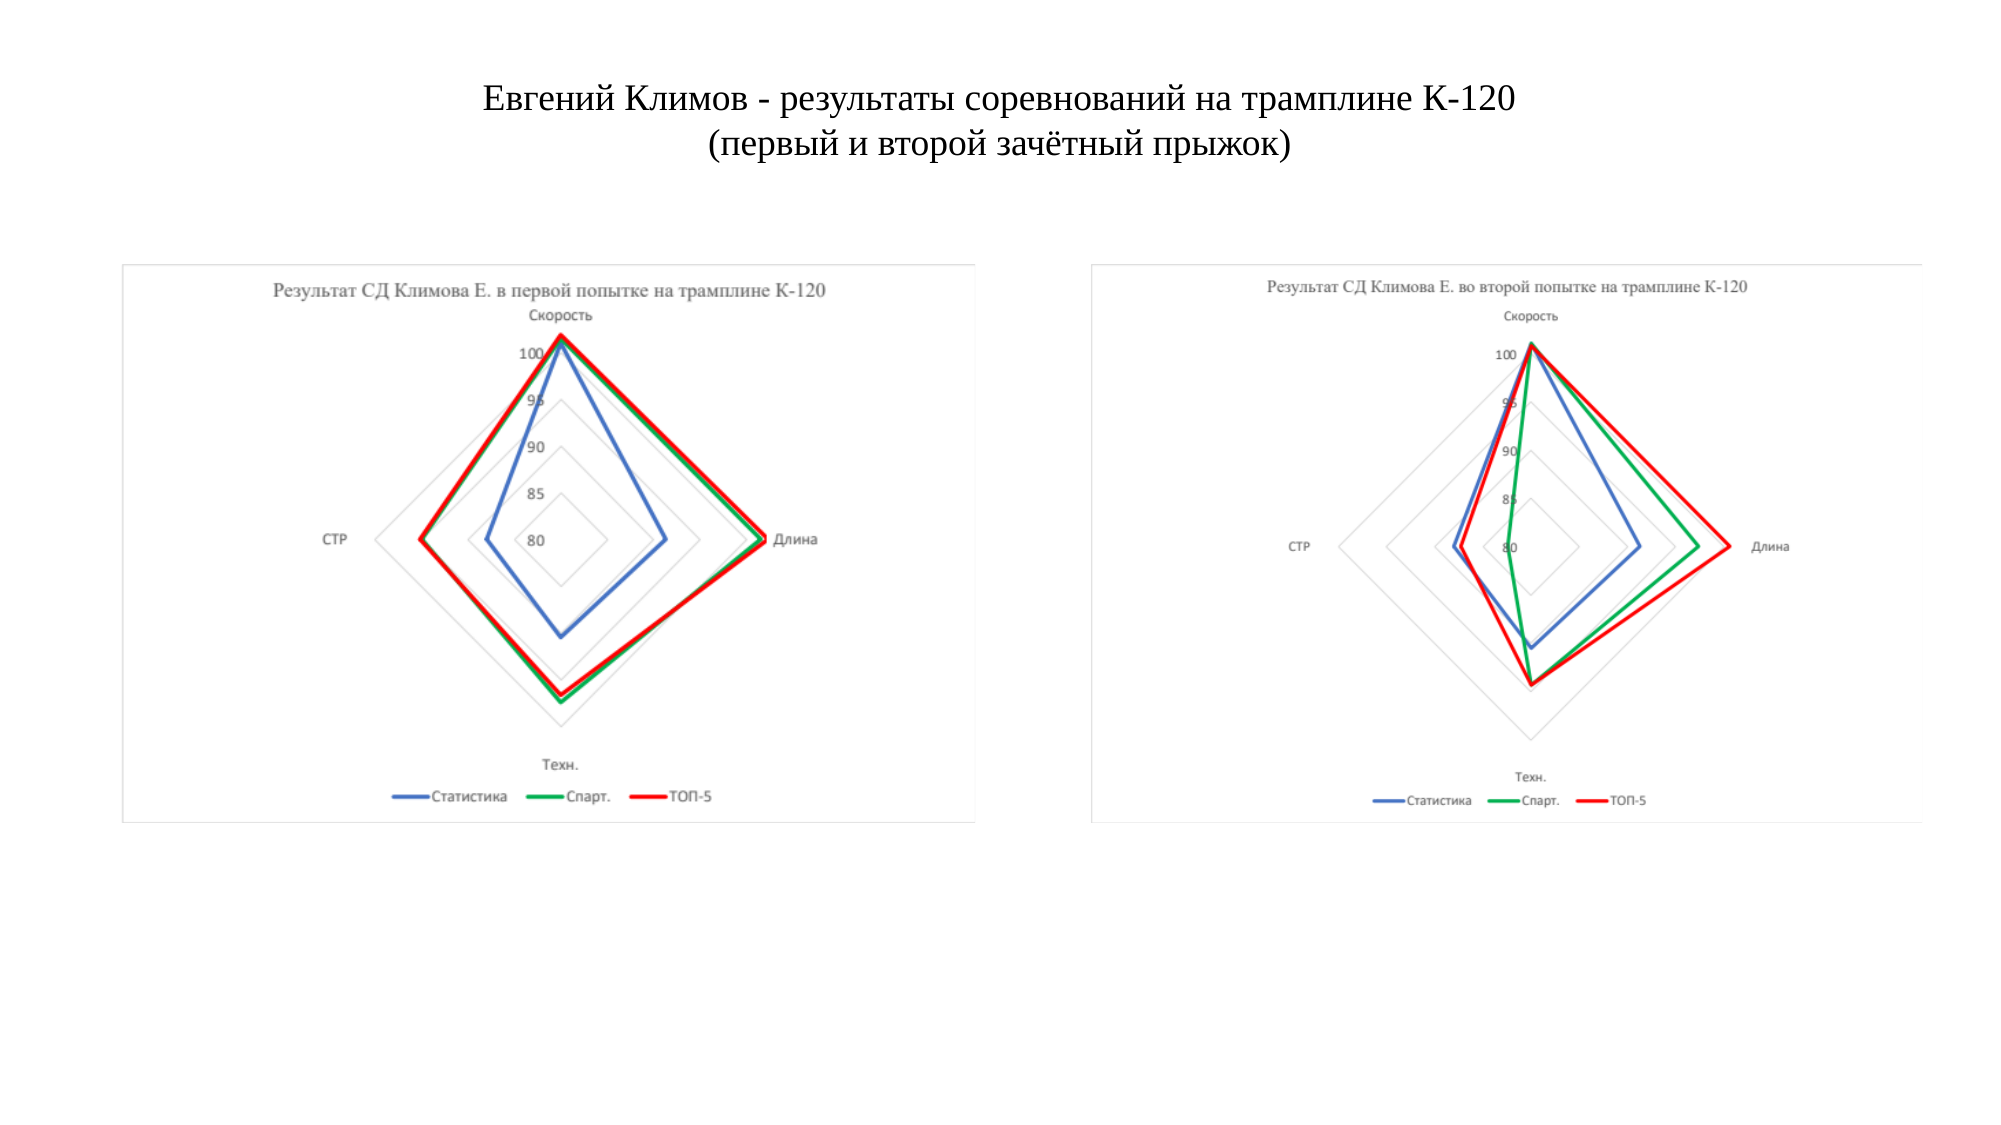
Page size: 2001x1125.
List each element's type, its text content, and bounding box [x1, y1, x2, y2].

picture [1090, 264, 1923, 823]
text_box Евгений Климов - результаты соревнований на трамплине К-120 (первый и второй зачётный прыжок) [451, 65, 1549, 171]
picture [121, 264, 976, 823]
